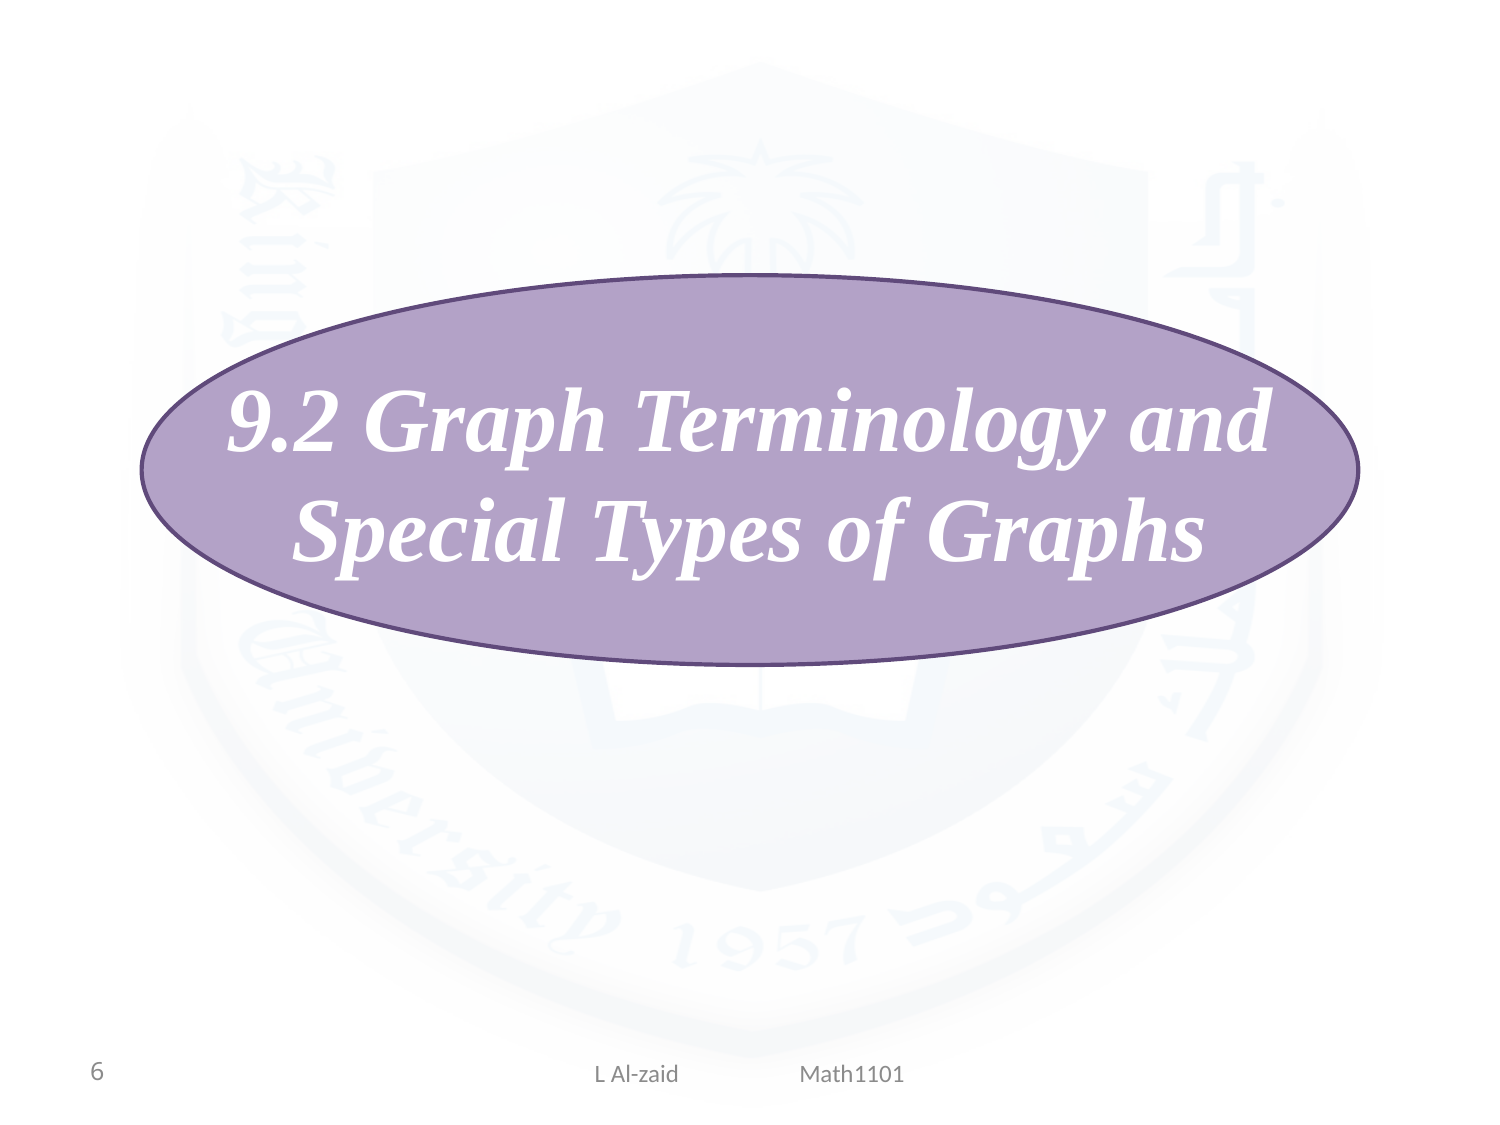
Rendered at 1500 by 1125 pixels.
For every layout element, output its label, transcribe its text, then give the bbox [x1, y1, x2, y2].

text_box [267, 591, 1233, 668]
footer L Al-zaid Math1101 [512, 1042, 988, 1103]
text_box [267, 273, 1233, 349]
slide_number 6 [75, 1042, 425, 1103]
title 9.2 Graph Terminology and Special Types of Graphs [112, 349, 1388, 591]
